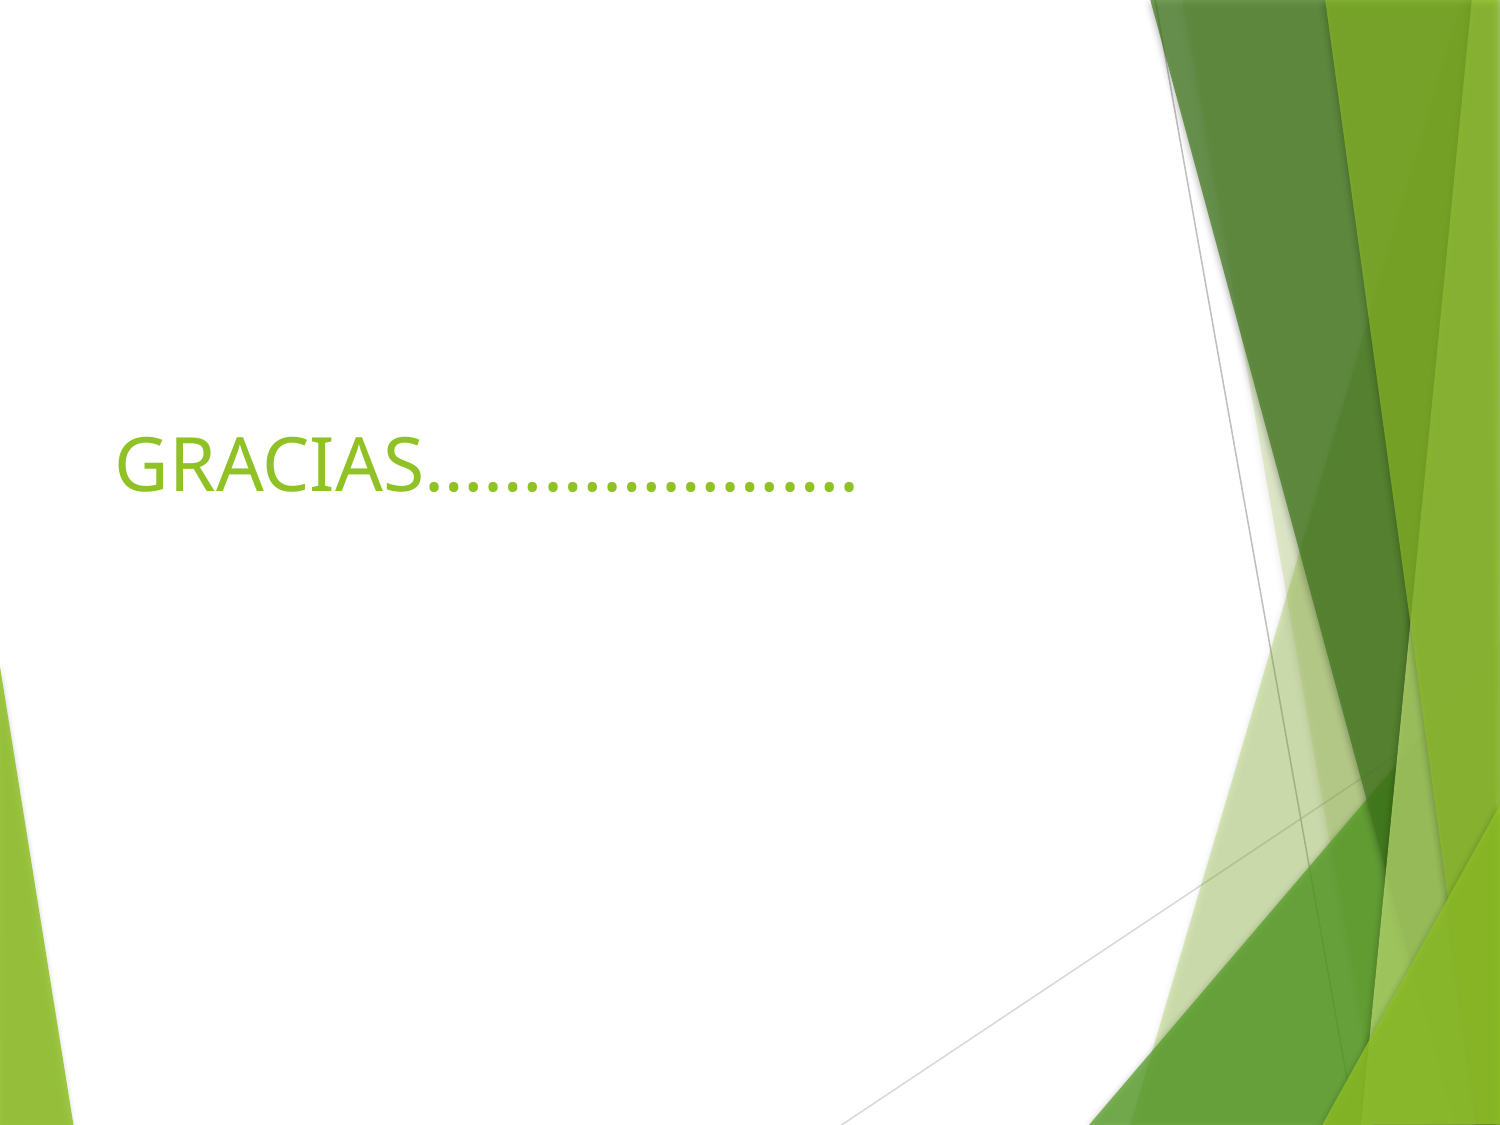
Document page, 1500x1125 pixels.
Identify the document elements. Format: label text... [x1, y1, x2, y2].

title GRACIAS…………………. [99, 408, 1142, 752]
